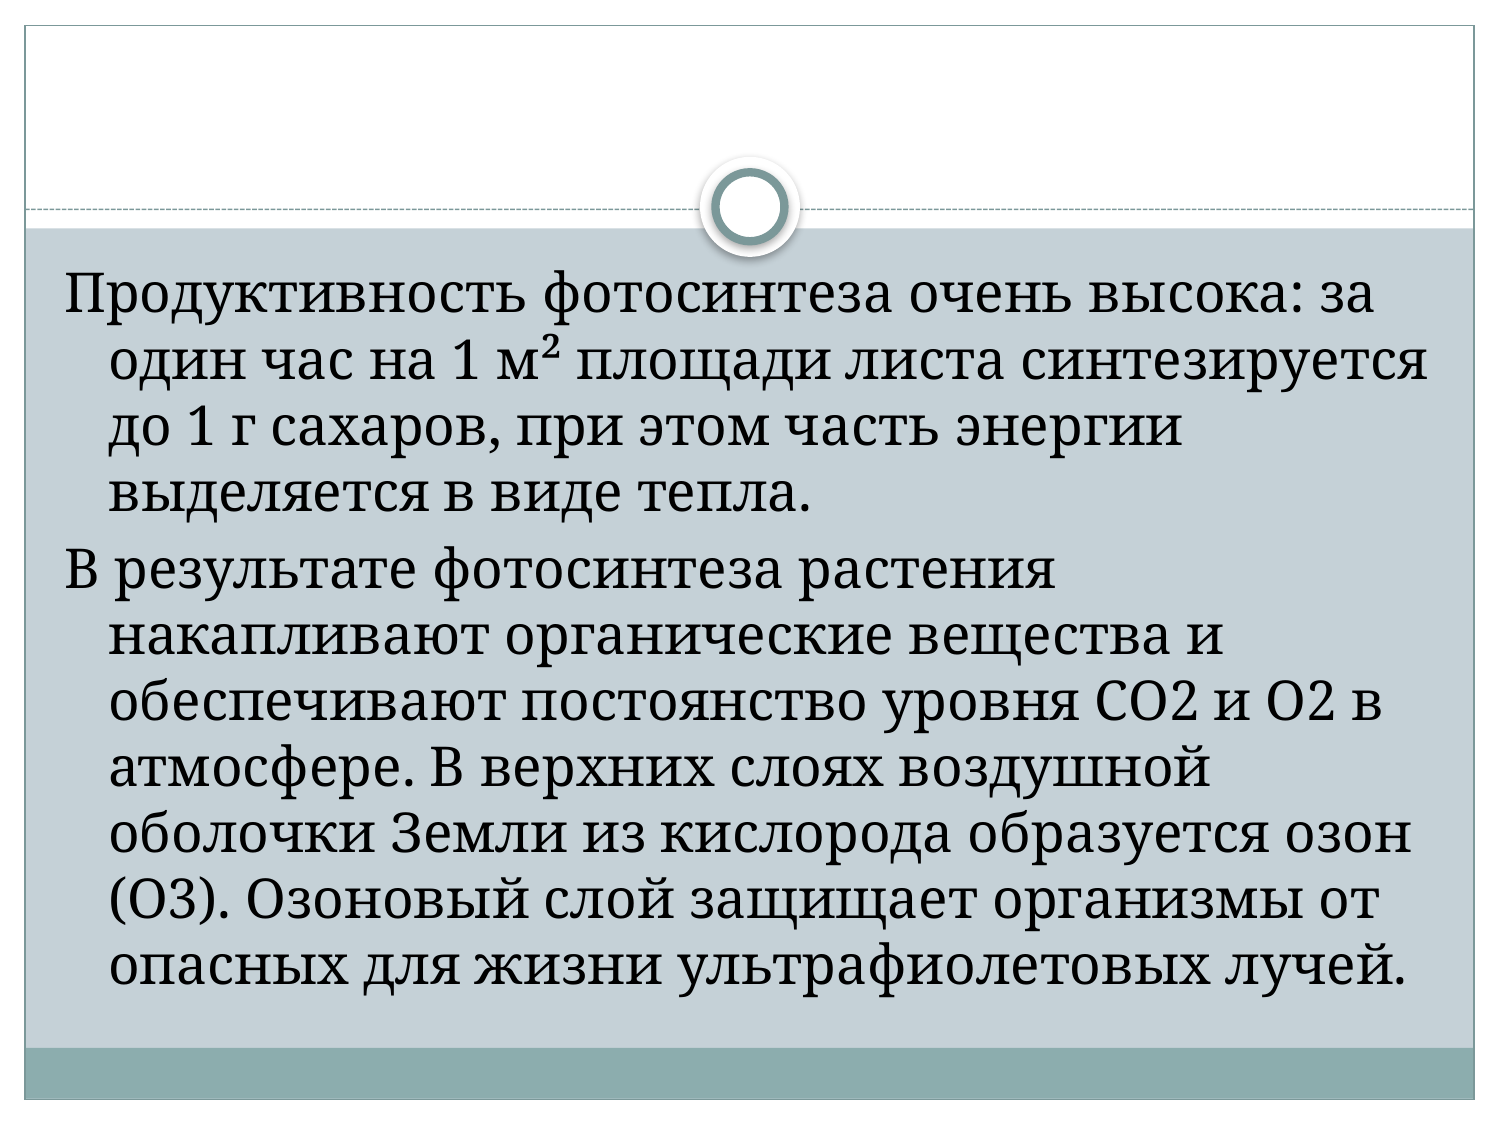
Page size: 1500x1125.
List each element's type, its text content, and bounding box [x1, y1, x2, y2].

list Продуктивность фотосинтеза очень высока: за один час на 1 м² площади листа синтезируется до 1 г сахаров, при этом часть энергии выделяется в виде тепла. В результате фотосинтеза растения накапливают органические вещества и обеспечивают постоянство уровня СО2 и О2 в атмосфере. В верхних слоях воздушной оболочки Земли из кислорода образуется озон (О3). Озоновый слой защищает организмы от опасных для жизни ультрафиолетовых лучей. [49, 250, 1445, 1059]
